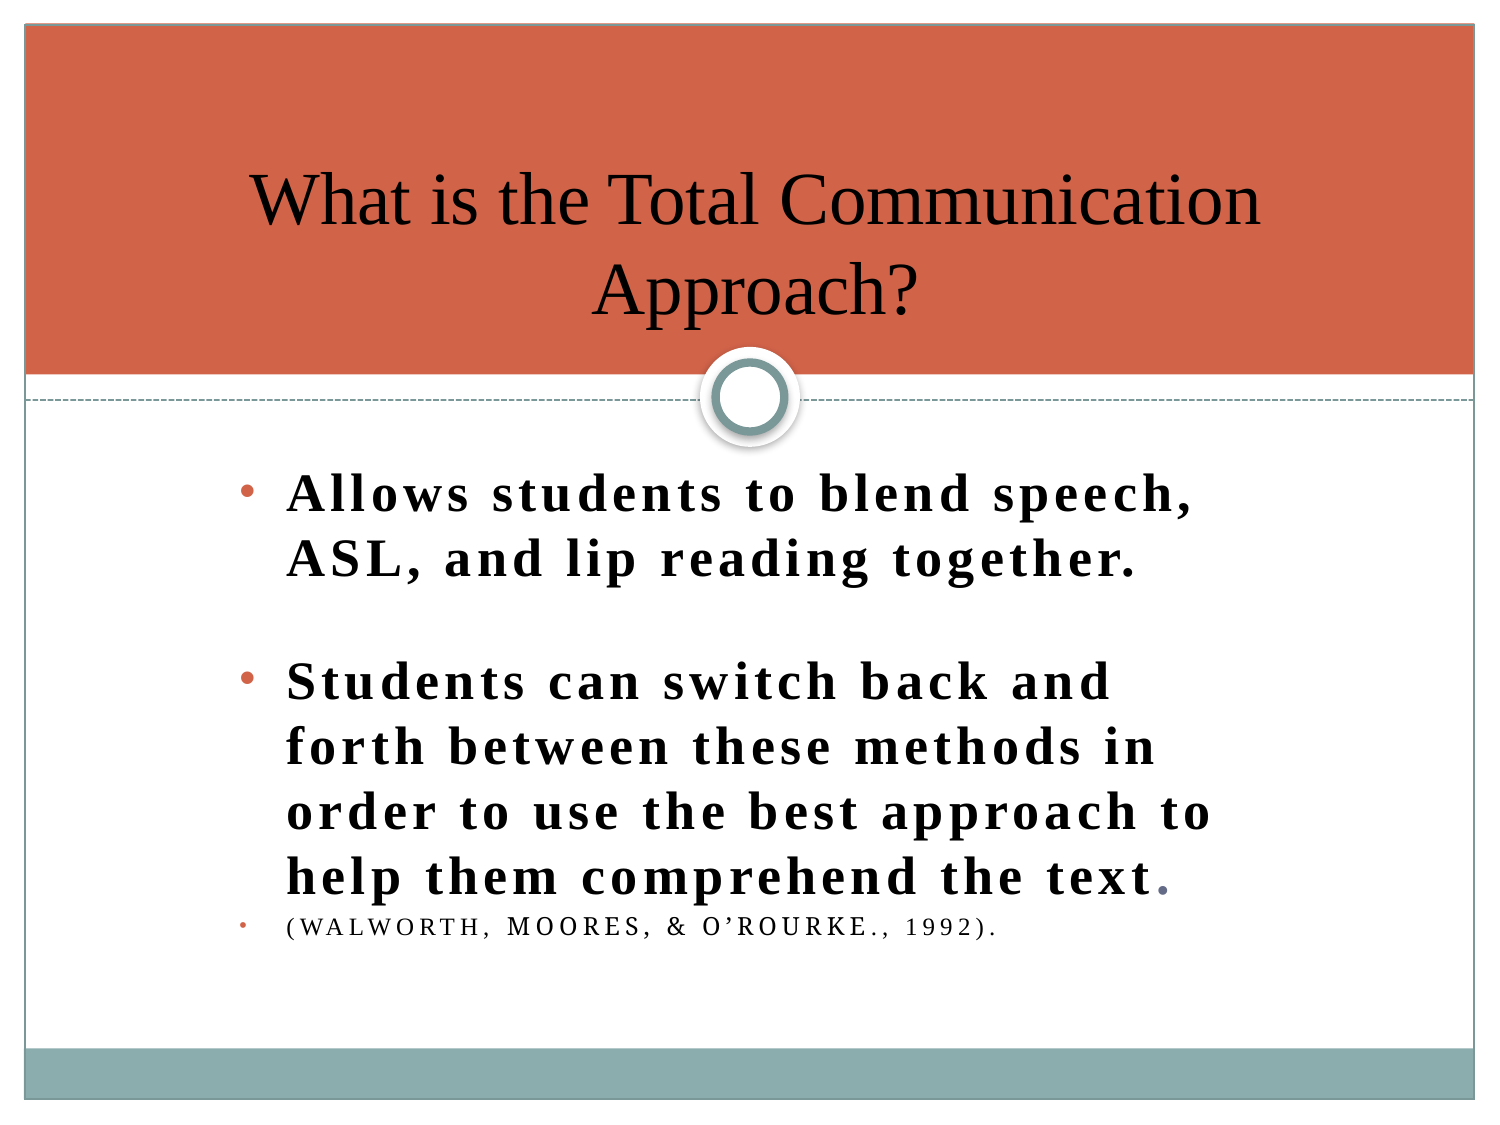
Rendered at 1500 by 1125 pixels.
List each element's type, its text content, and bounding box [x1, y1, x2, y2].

title What is the Total Communication Approach? [118, 87, 1394, 338]
list Allows students to blend speech, ASL, and lip reading together. Students can switch back and forth between these methods in order to use the best approach to help them comprehend the text. (Walworth, Moores, & O’Rourke., 1992). [224, 449, 1288, 1001]
